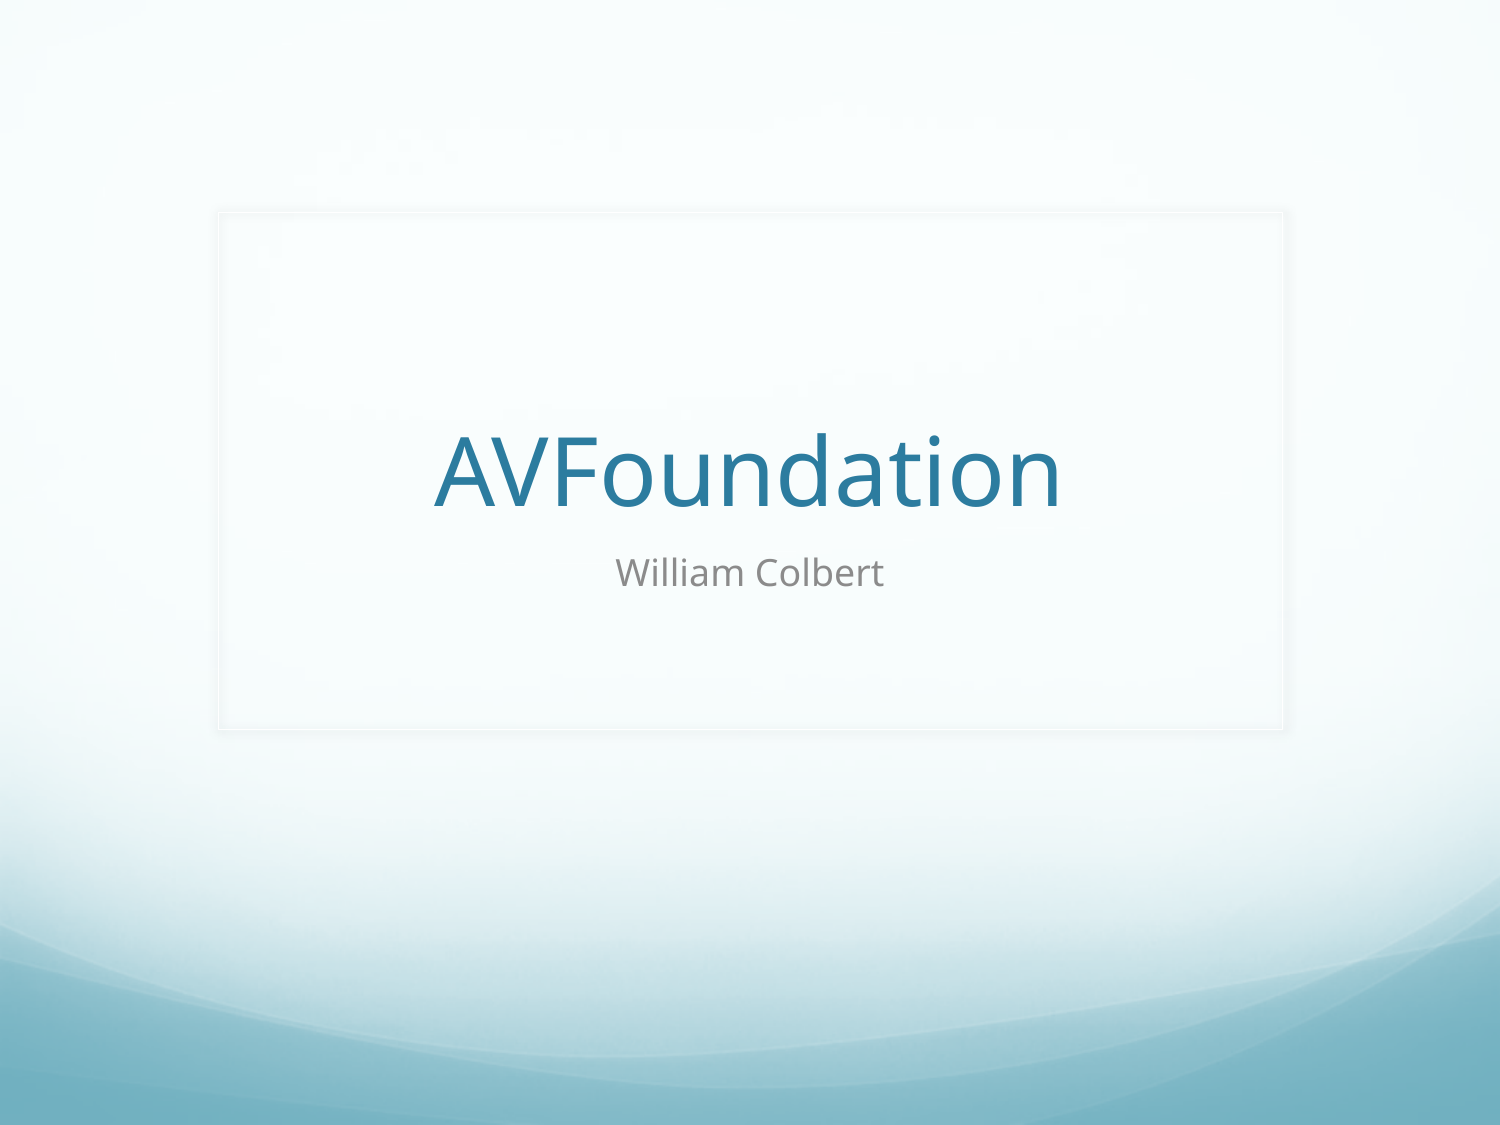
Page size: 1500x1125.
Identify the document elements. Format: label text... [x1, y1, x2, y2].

subtitle William Colbert [217, 541, 1283, 692]
title AVFoundation [217, 249, 1283, 533]
